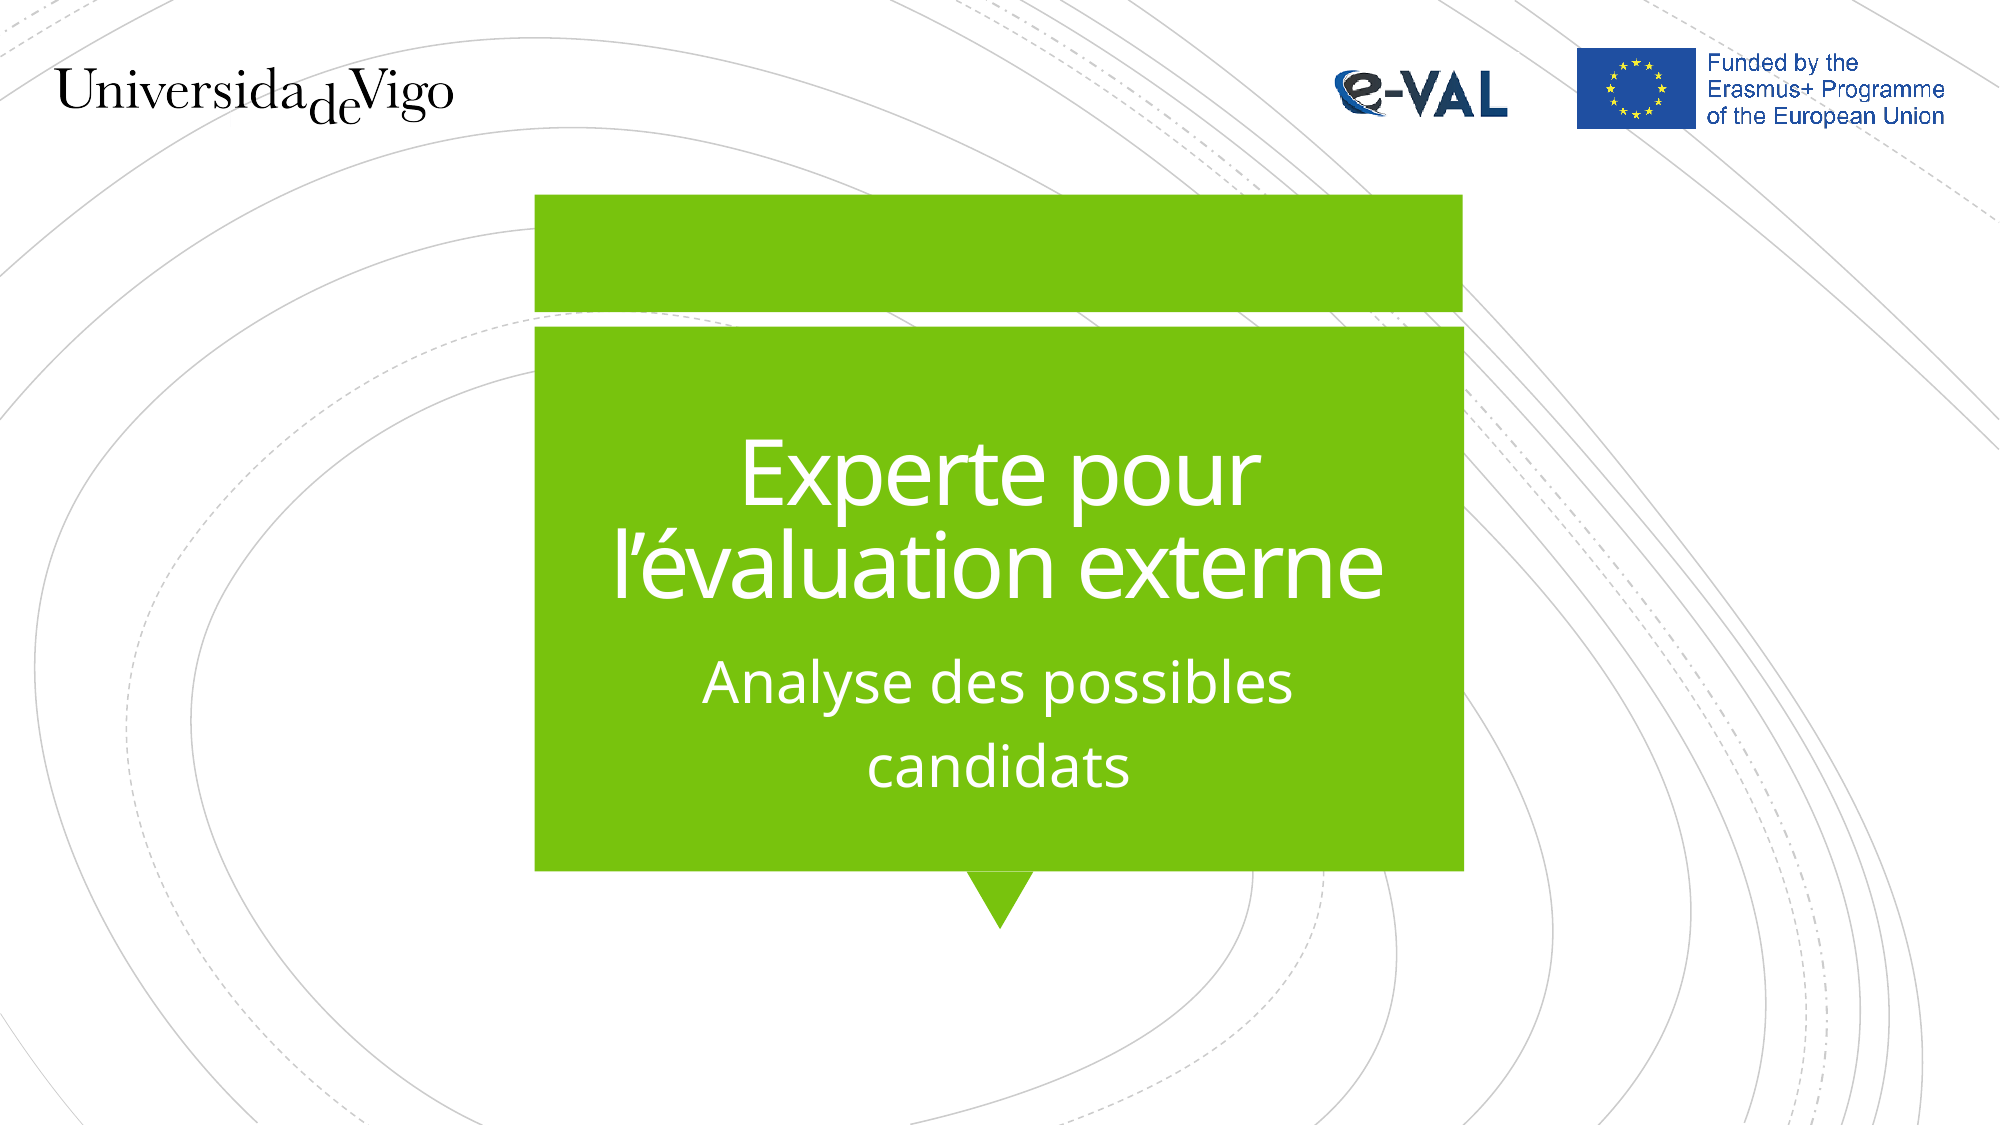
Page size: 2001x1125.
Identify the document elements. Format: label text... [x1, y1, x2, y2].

list Analyse des possibles candidats [548, 631, 1450, 859]
picture [1576, 48, 1945, 129]
title Experte pour l’évaluation externe [548, 340, 1450, 618]
picture [42, 48, 465, 143]
picture [1324, 51, 1520, 130]
